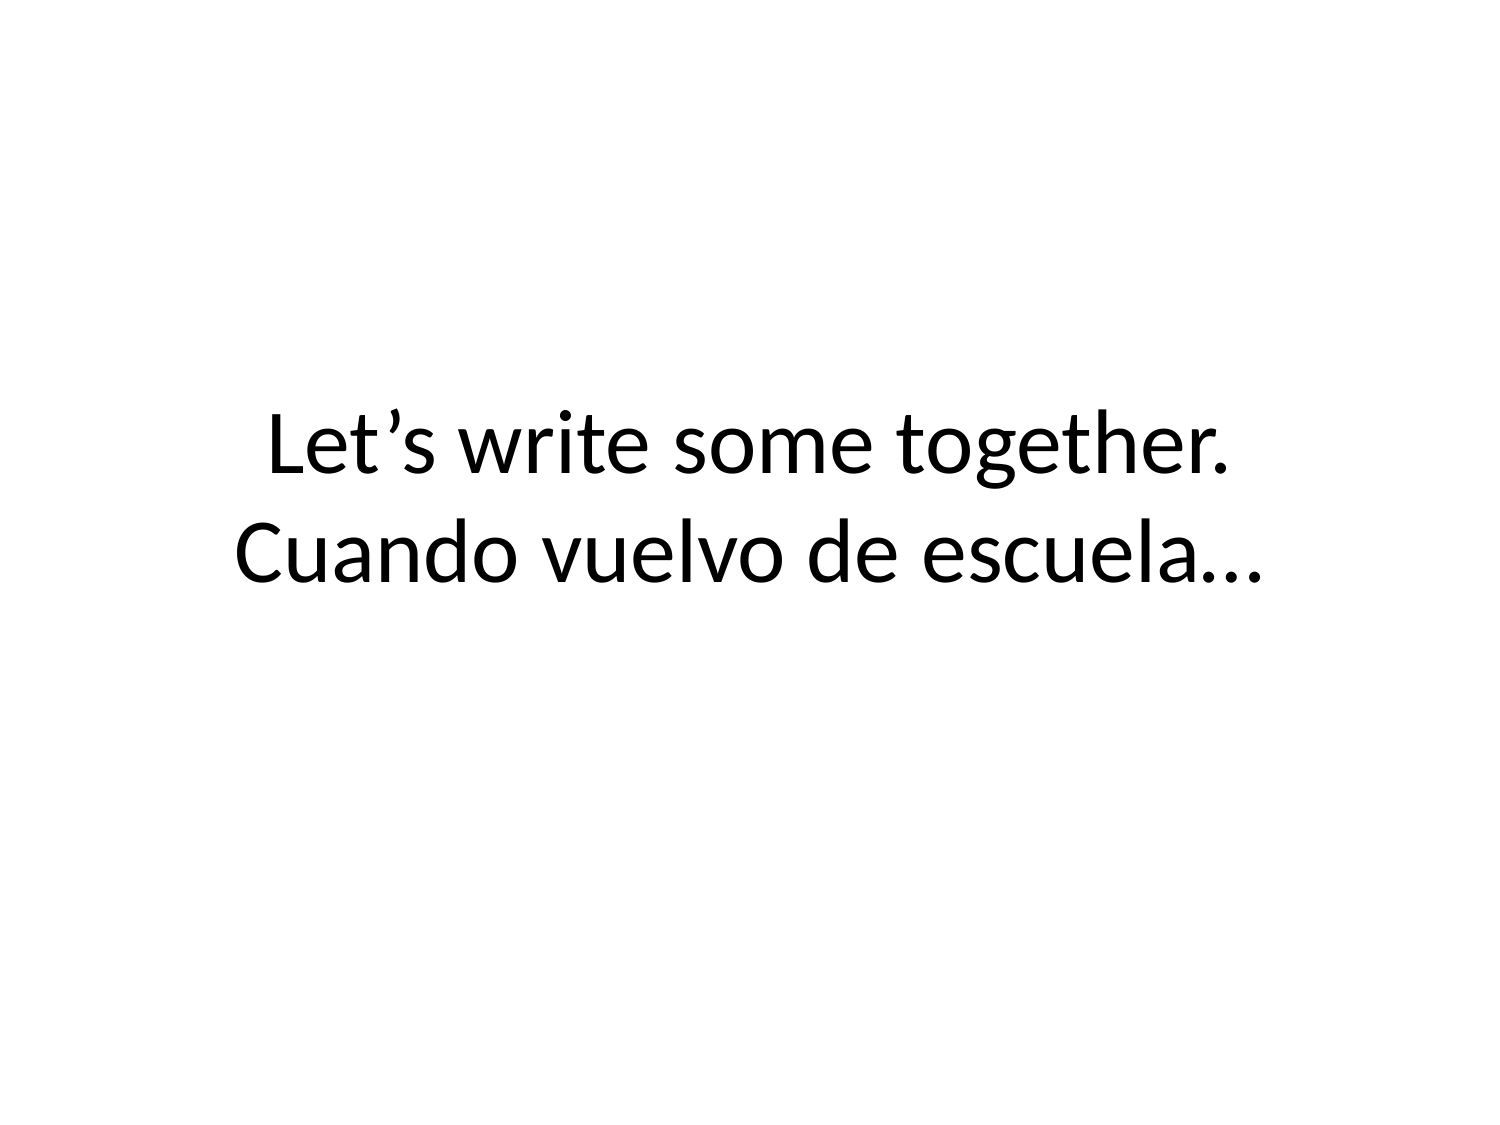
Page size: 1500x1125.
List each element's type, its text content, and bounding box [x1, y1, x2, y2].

title Let’s write some together. Cuando vuelvo de escuela… [75, 45, 1425, 938]
